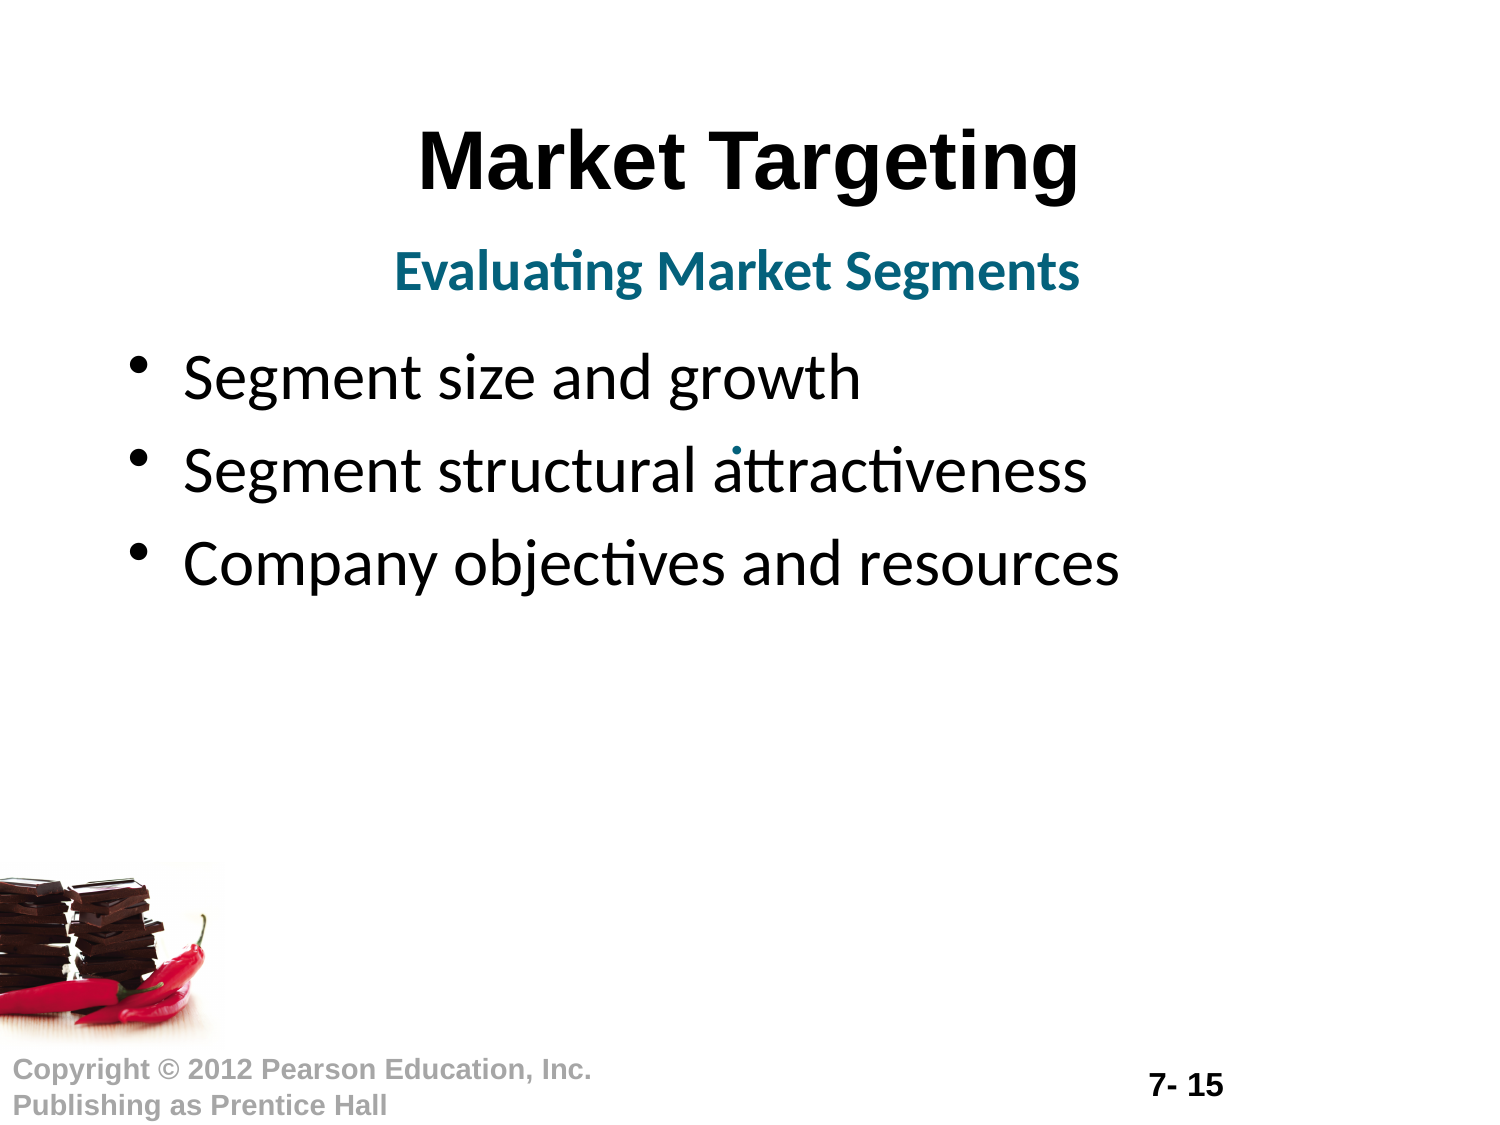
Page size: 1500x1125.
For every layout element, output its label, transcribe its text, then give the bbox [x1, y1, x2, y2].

picture [0, 862, 225, 1050]
list Evaluating Market Segments . [149, 224, 1326, 288]
list Segment size and growth Segment structural attractiveness Company objectives and resources [112, 324, 1388, 1001]
title Market Targeting [112, 37, 1388, 226]
